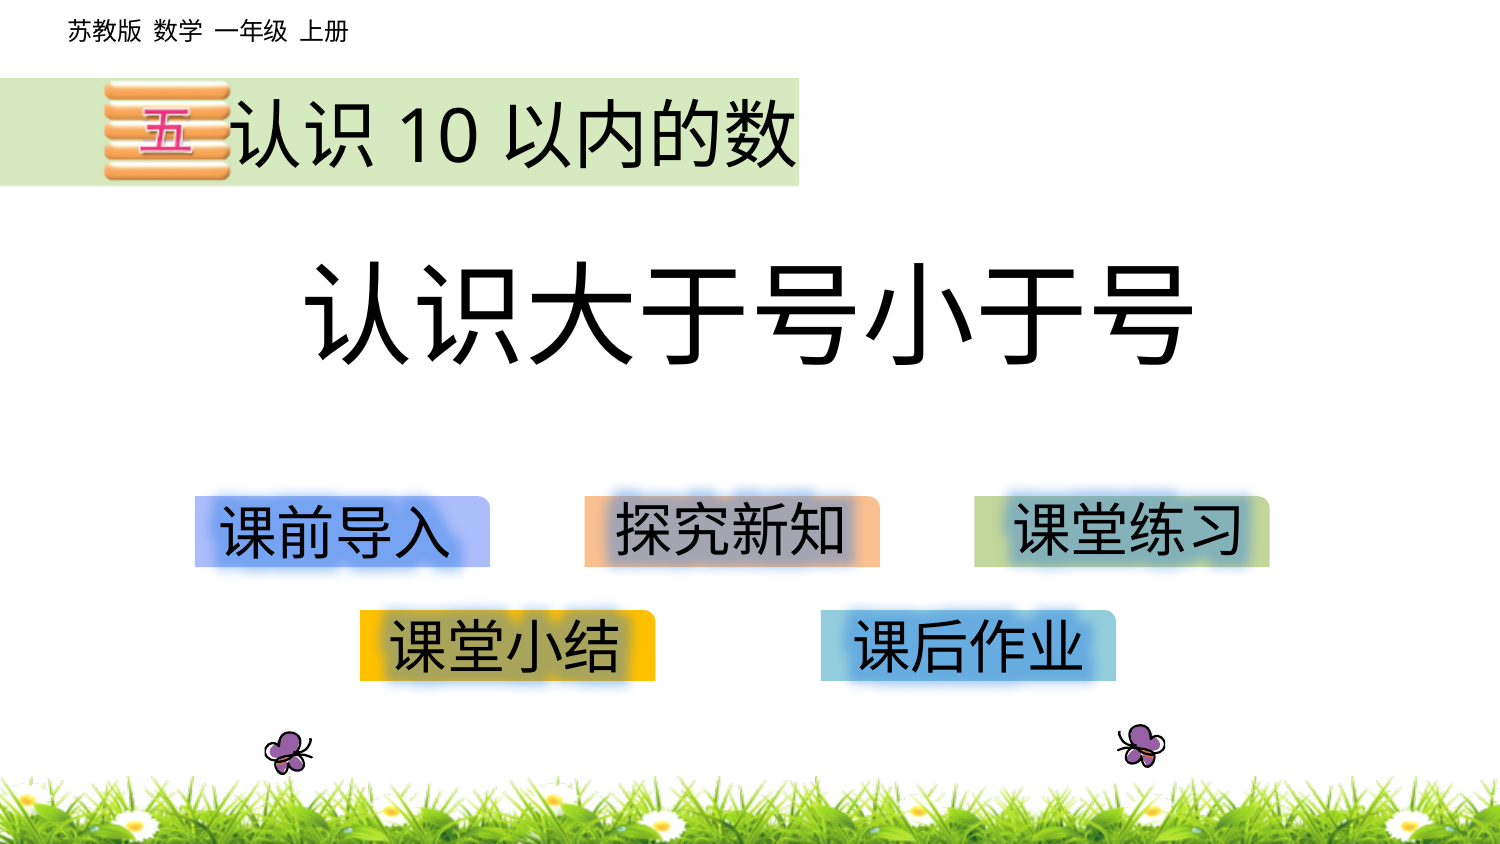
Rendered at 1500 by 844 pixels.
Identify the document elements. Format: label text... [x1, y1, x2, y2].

text_box 认识10以内的数 [801, 81, 811, 183]
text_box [0, 0, 573, 70]
text_box 探究新知 [595, 481, 868, 575]
text_box 认识大于号小于号 [0, 238, 1500, 385]
text_box 课堂练习 [993, 481, 1265, 575]
text_box 课堂小结 [369, 598, 642, 693]
picture [0, 730, 1500, 844]
picture [1111, 723, 1166, 772]
picture [0, 77, 799, 188]
text_box 课前导入 [199, 484, 472, 579]
text_box 课后作业 [833, 598, 1105, 693]
